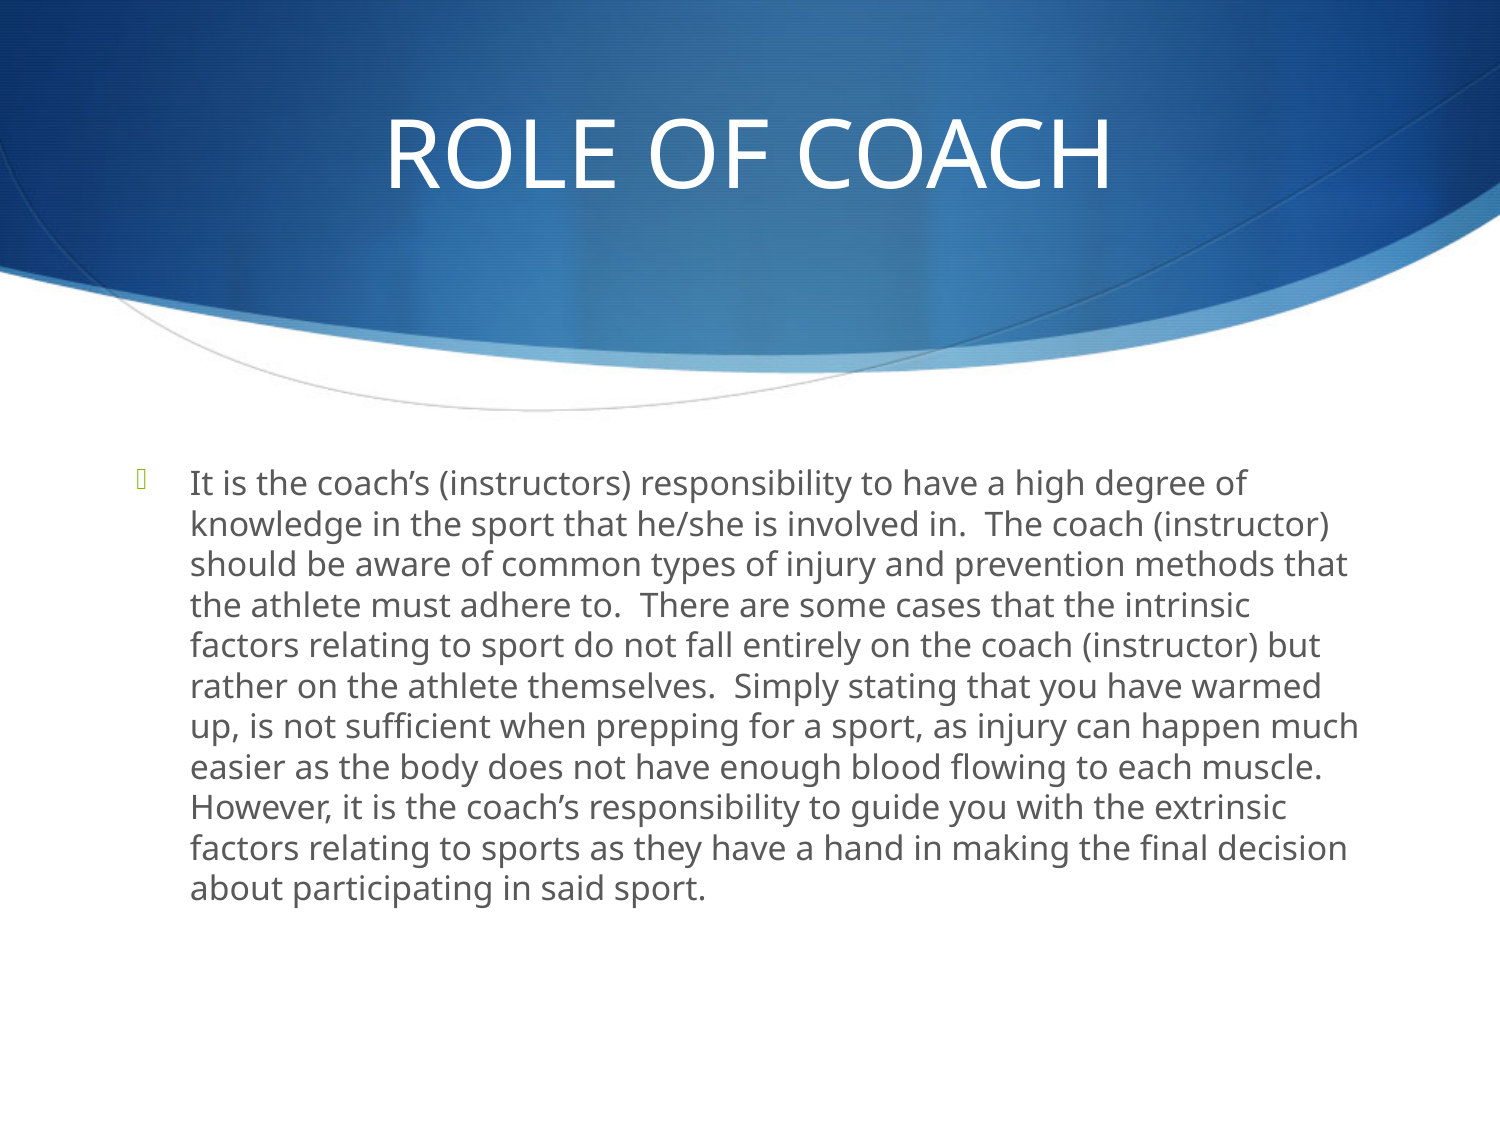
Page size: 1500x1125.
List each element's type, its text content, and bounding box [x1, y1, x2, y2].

picture [0, 0, 1500, 1125]
list It is the coach’s (instructors) responsibility to have a high degree of knowledge in the sport that he/she is involved in. The coach (instructor) should be aware of common types of injury and prevention methods that the athlete must adhere to. There are some cases that the intrinsic factors relating to sport do not fall entirely on the coach (instructor) but rather on the athlete themselves. Simply stating that you have warmed up, is not sufficient when prepping for a sport, as injury can happen much easier as the body does not have enough blood flowing to each muscle. However, it is the coach’s responsibility to guide you with the extrinsic factors relating to sports as they have a hand in making the final decision about participating in said sport. [121, 454, 1379, 991]
title ROLE OF COACH [75, 56, 1425, 245]
